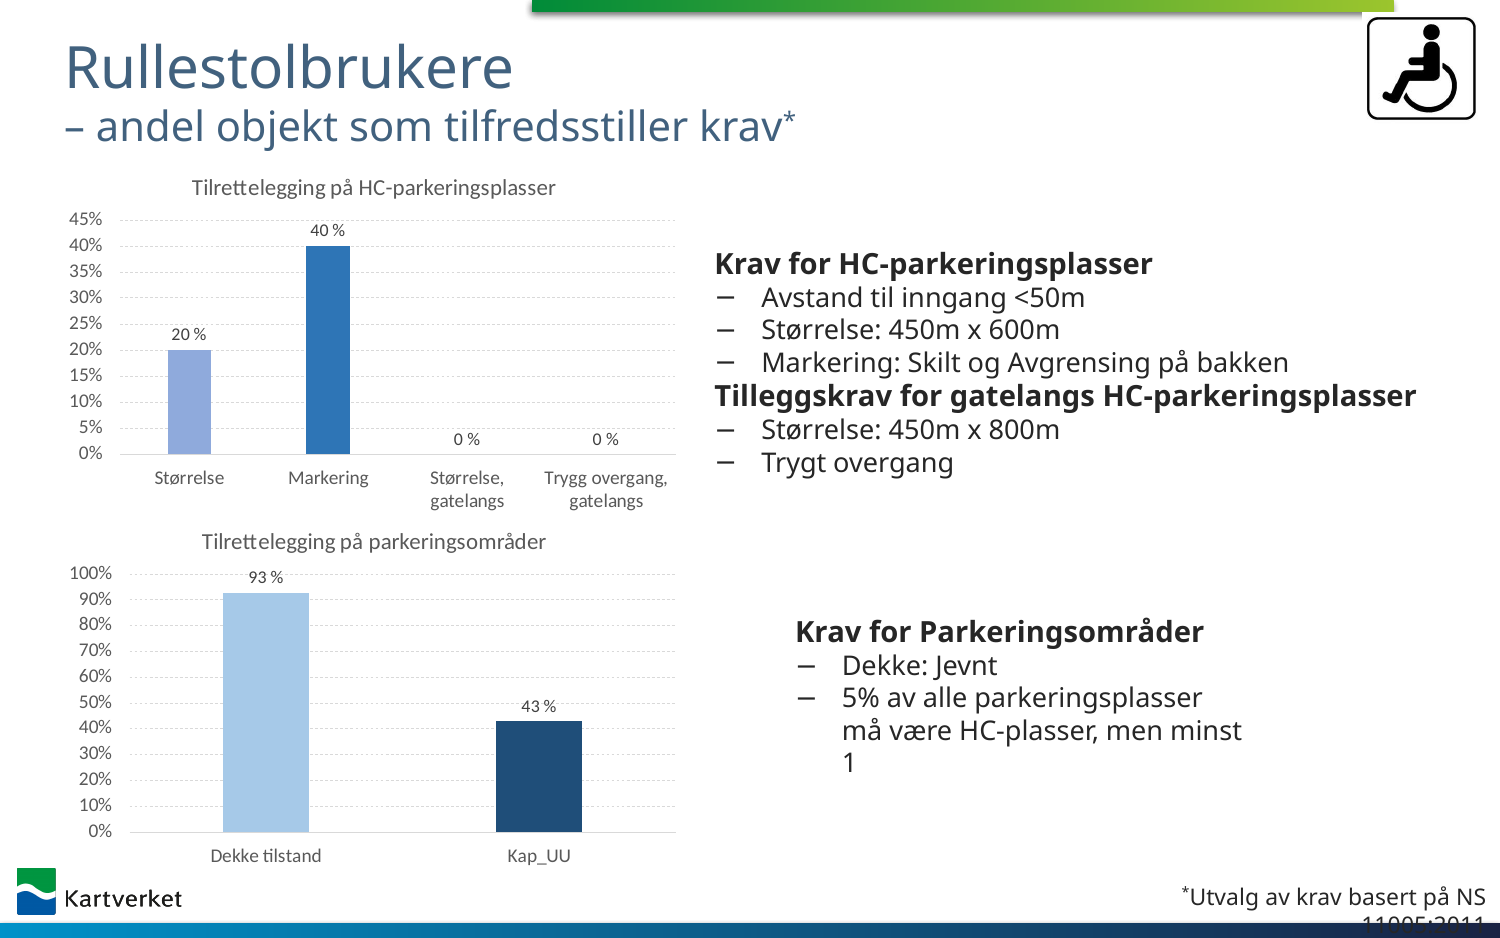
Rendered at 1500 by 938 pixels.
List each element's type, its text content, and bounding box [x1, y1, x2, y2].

picture [62, 166, 687, 519]
text_box Krav for HC-parkeringsplasser Avstand til inngang <50m Størrelse: 450m x 600m Markering: Skilt og Avgrensing på bakken Tilleggskrav for gatelangs HC-parkeringsplasser Størrelse: 450m x 800m Trygt overgang [699, 237, 1433, 485]
text_box Rullestolbrukere – andel objekt som tilfredsstiller krav* [49, 25, 1431, 158]
picture [62, 520, 687, 874]
text_box Krav for Parkeringsområder Dekke: Jevnt 5% av alle parkeringsplasser må være HC-plasser, men minst 1 [780, 605, 1261, 786]
picture [1362, 12, 1481, 126]
text_box *Utvalg av krav basert på NS 11005:2011 [1068, 873, 1500, 938]
